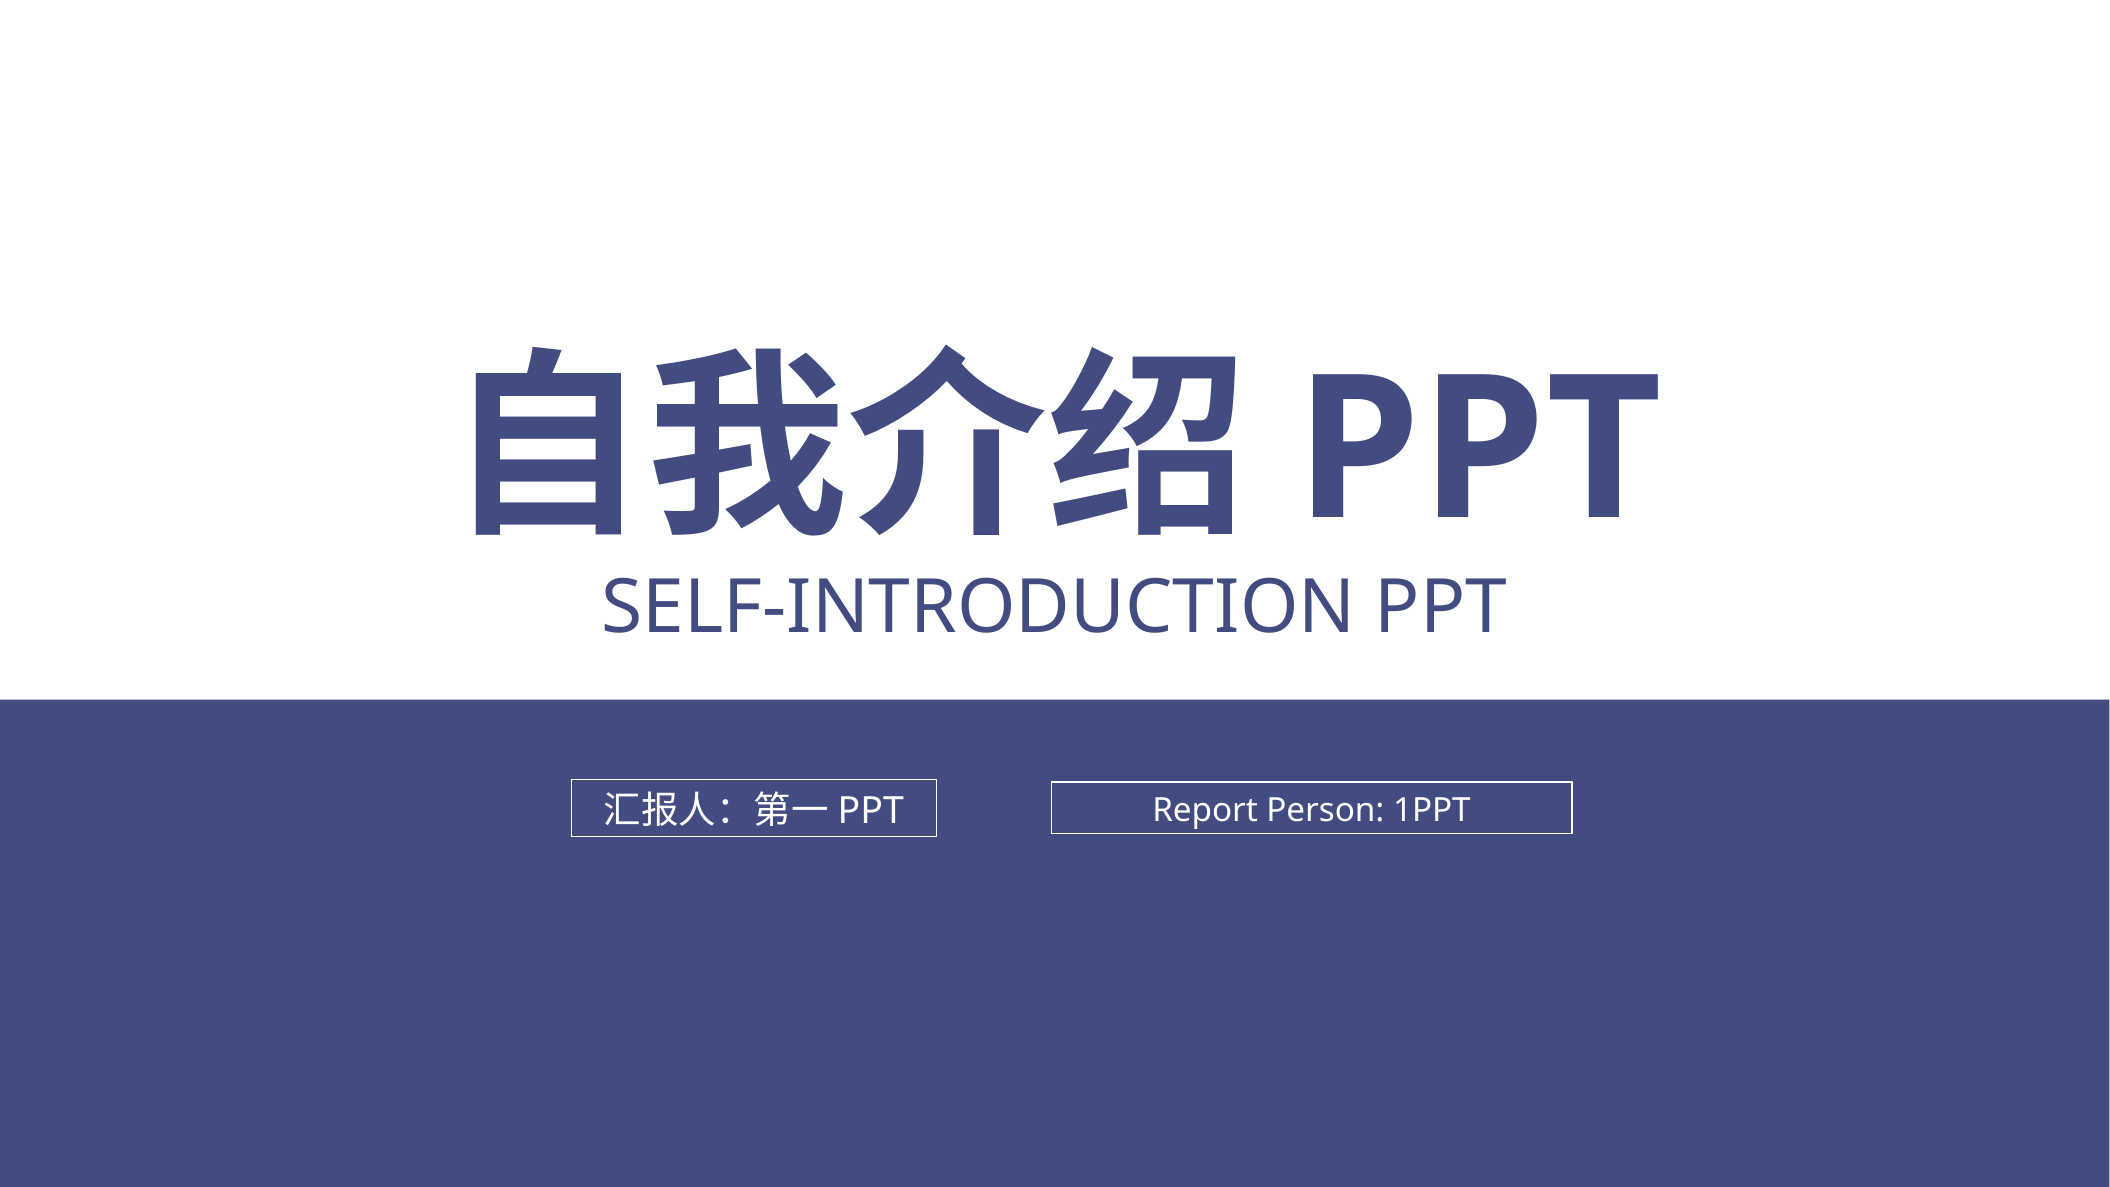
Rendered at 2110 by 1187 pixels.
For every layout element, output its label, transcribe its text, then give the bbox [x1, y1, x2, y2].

text_box 汇报人：第一PPT [571, 779, 937, 837]
text_box [0, 699, 2110, 1187]
text_box 自我介绍PPT [350, 317, 1760, 558]
text_box Report Person: 1PPT [1051, 781, 1572, 834]
text_box SELF-INTRODUCTION PPT [487, 557, 1622, 648]
